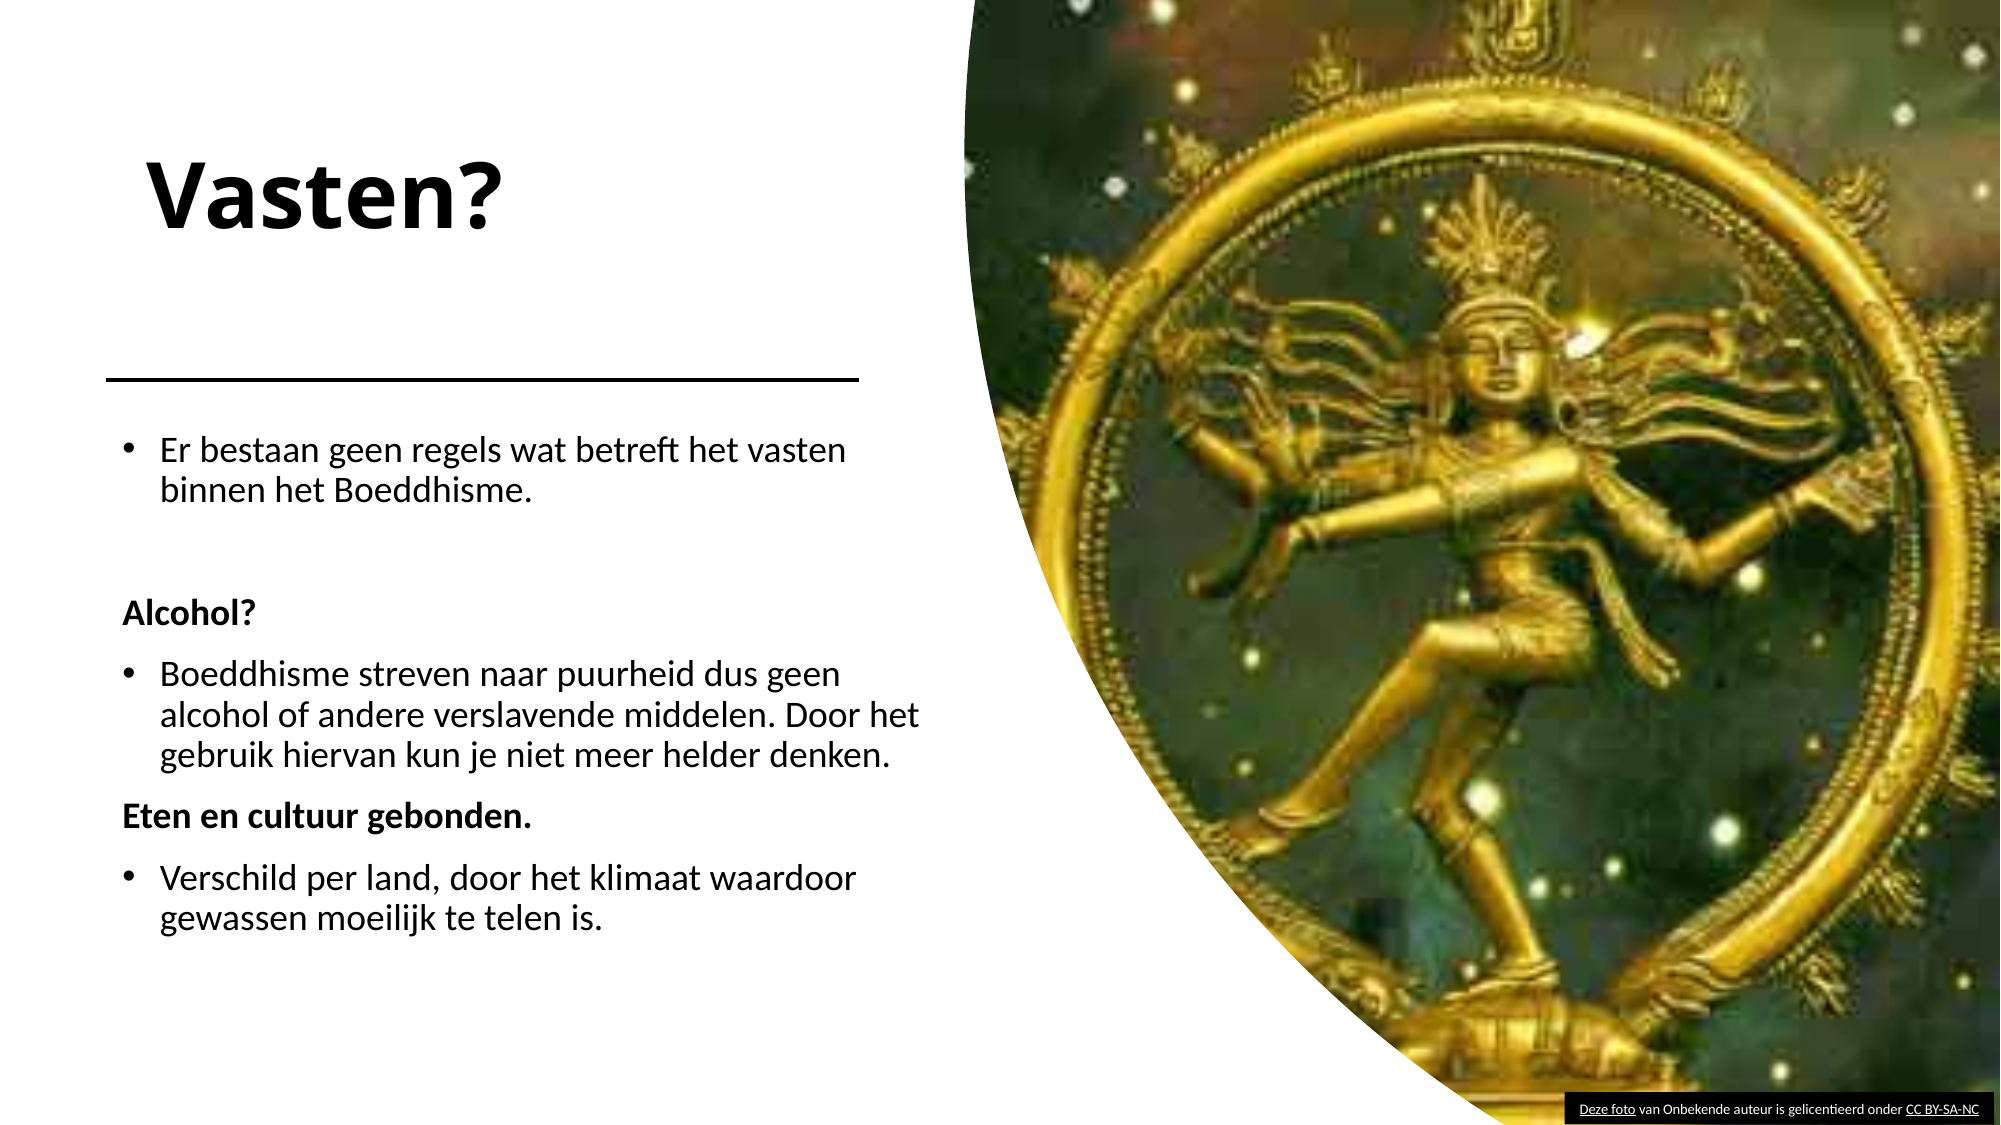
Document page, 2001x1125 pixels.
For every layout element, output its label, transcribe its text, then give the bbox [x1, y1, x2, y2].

picture [964, 0, 2000, 1125]
title Vasten? [107, 59, 948, 338]
list Er bestaan geen regels wat betreft het vasten binnen het Boeddhisme. Alcohol? Boeddhisme streven naar puurheid dus geen alcohol of andere verslavende middelen. Door het gebruik hiervan kun je niet meer helder denken. Eten en cultuur gebonden. Verschild per land, door het klimaat waardoor gewassen moeilijk te telen is. [107, 422, 948, 991]
